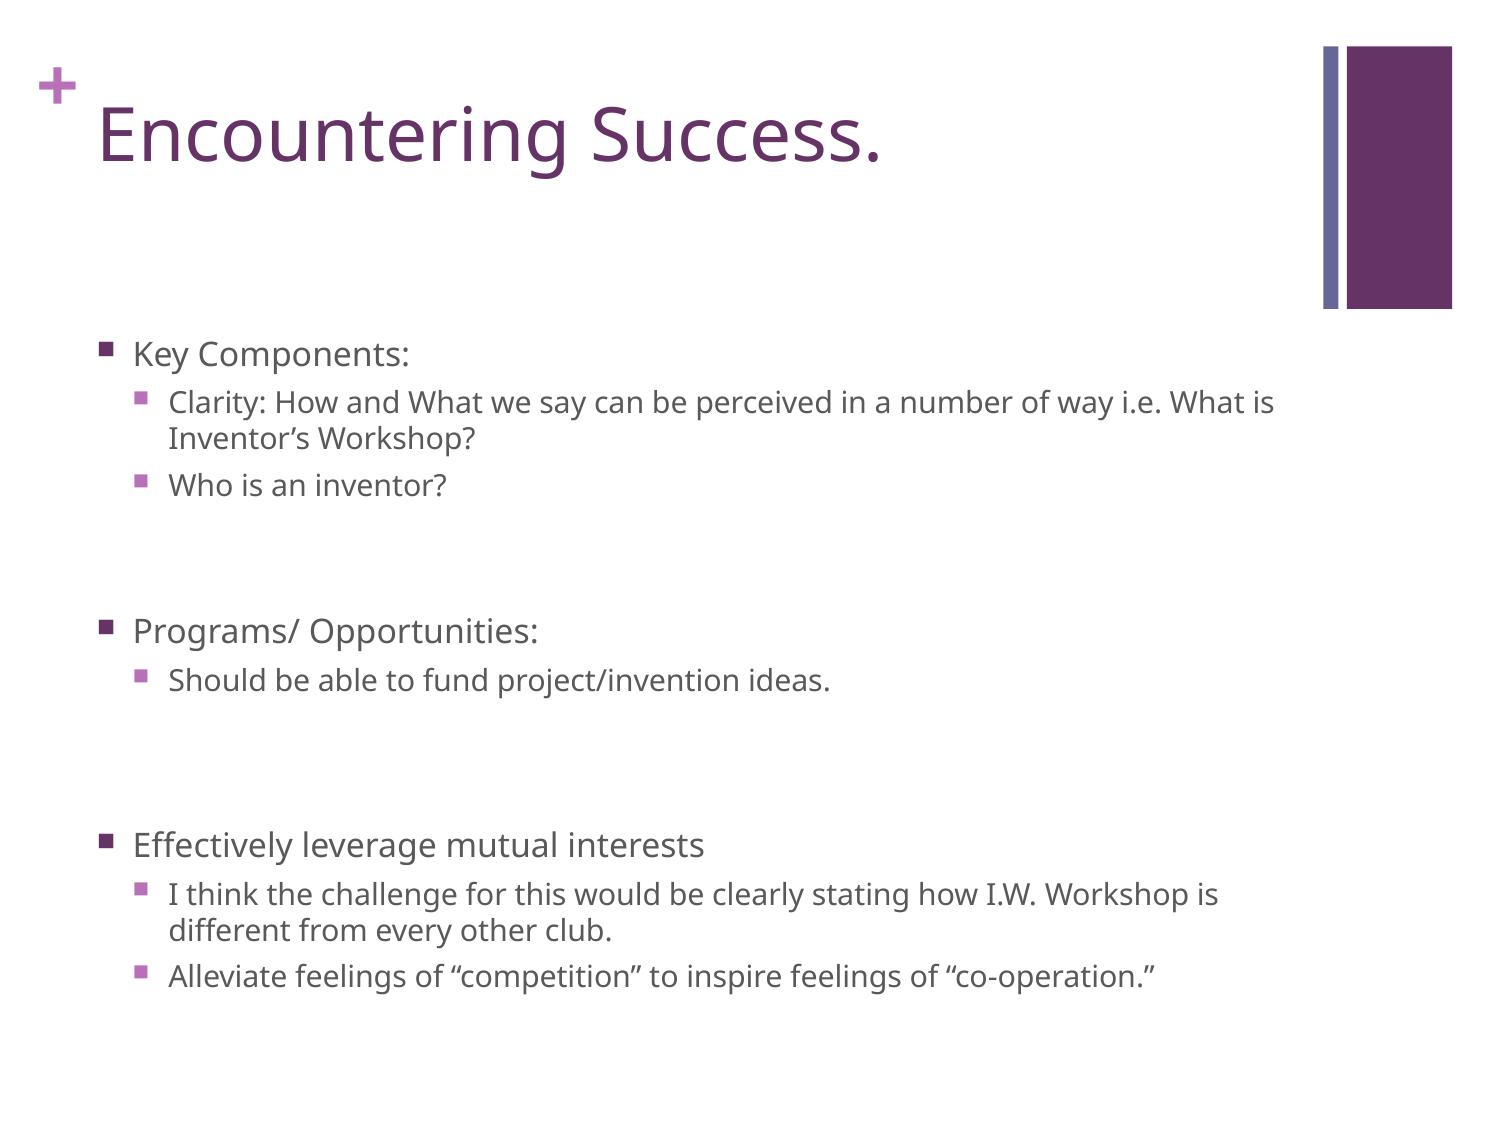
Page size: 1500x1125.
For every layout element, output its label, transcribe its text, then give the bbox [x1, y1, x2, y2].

title Encountering Success. [81, 79, 1322, 263]
list Key Components: Clarity: How and What we say can be perceived in a number of way i.e. What is Inventor’s Workshop? Who is an inventor? Programs/ Opportunities: Should be able to fund project/invention ideas. Effectively leverage mutual interests I think the challenge for this would be clearly stating how I.W. Workshop is different from every other club. Alleviate feelings of “competition” to inspire feelings of “co-operation.” [81, 324, 1322, 1005]
